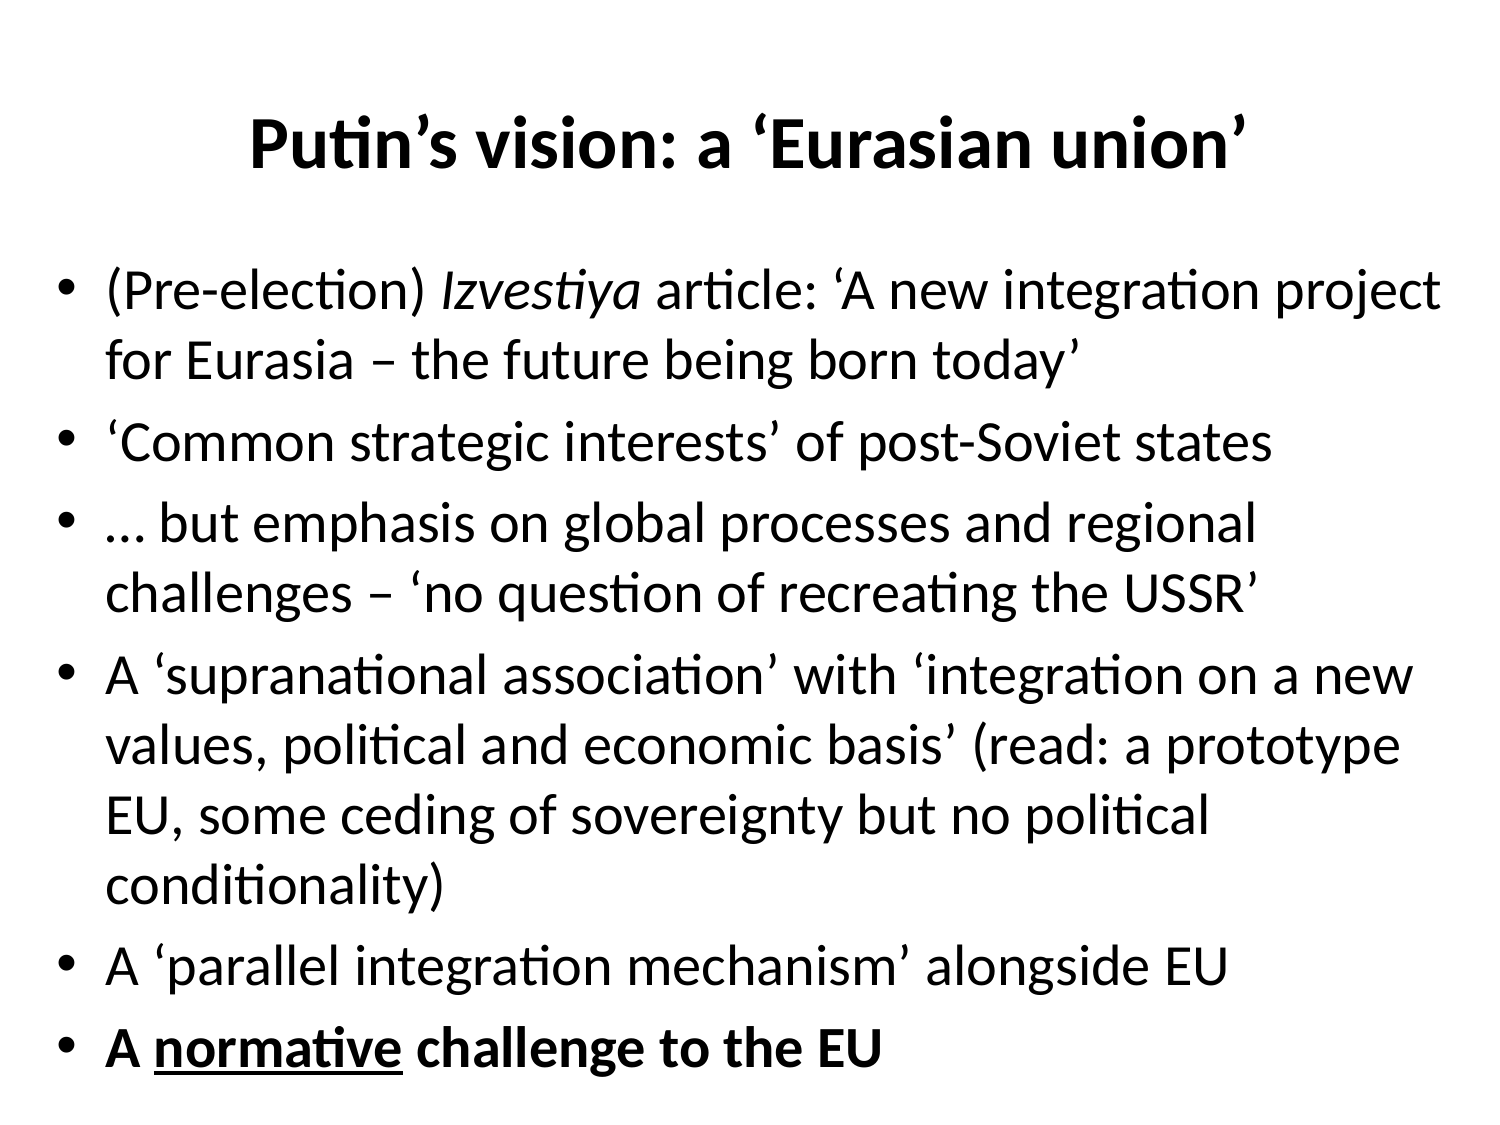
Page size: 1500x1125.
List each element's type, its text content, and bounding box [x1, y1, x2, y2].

list (Pre-election) Izvestiya article: ‘A new integration project for Eurasia – the future being born today’ ‘Common strategic interests’ of post-Soviet states … but emphasis on global processes and regional challenges – ‘no question of recreating the USSR’ A ‘supranational association’ with ‘integration on a new values, political and economic basis’ (read: a prototype EU, some ceding of sovereignty but no political conditionality) A ‘parallel integration mechanism’ alongside EU A normative challenge to the EU [41, 243, 1471, 1094]
title Putin’s vision: a ‘Eurasian union’ [75, 45, 1425, 233]
